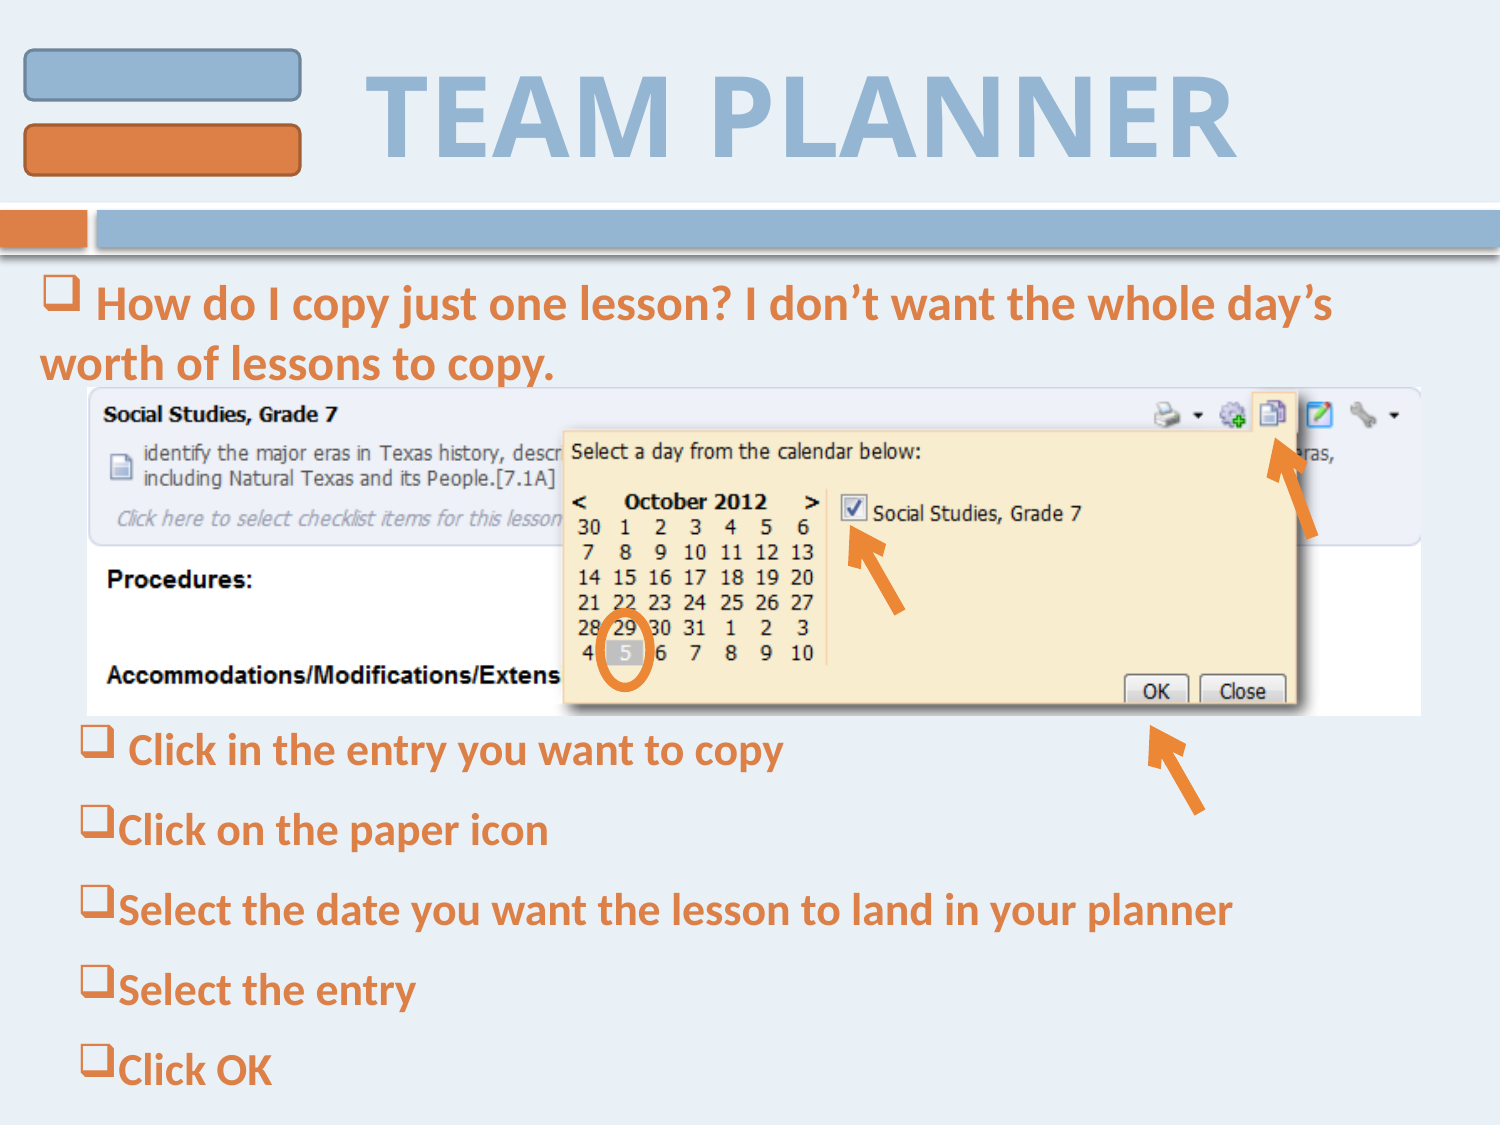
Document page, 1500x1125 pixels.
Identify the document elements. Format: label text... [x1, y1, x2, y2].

text_box How do I copy just one lesson? I don’t want the whole day’s worth of lessons to copy. [24, 262, 1463, 653]
text_box [23, 123, 302, 177]
text_box TEAM PLANNER [350, 12, 1500, 213]
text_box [1149, 724, 1201, 813]
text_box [849, 524, 901, 613]
text_box Click in the entry you want to copy Click on the paper icon Select the date you want the lesson to land in your planner Select the entry Click OK [62, 712, 1500, 1125]
text_box [23, 48, 302, 102]
picture [87, 387, 1421, 716]
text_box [1274, 437, 1313, 538]
